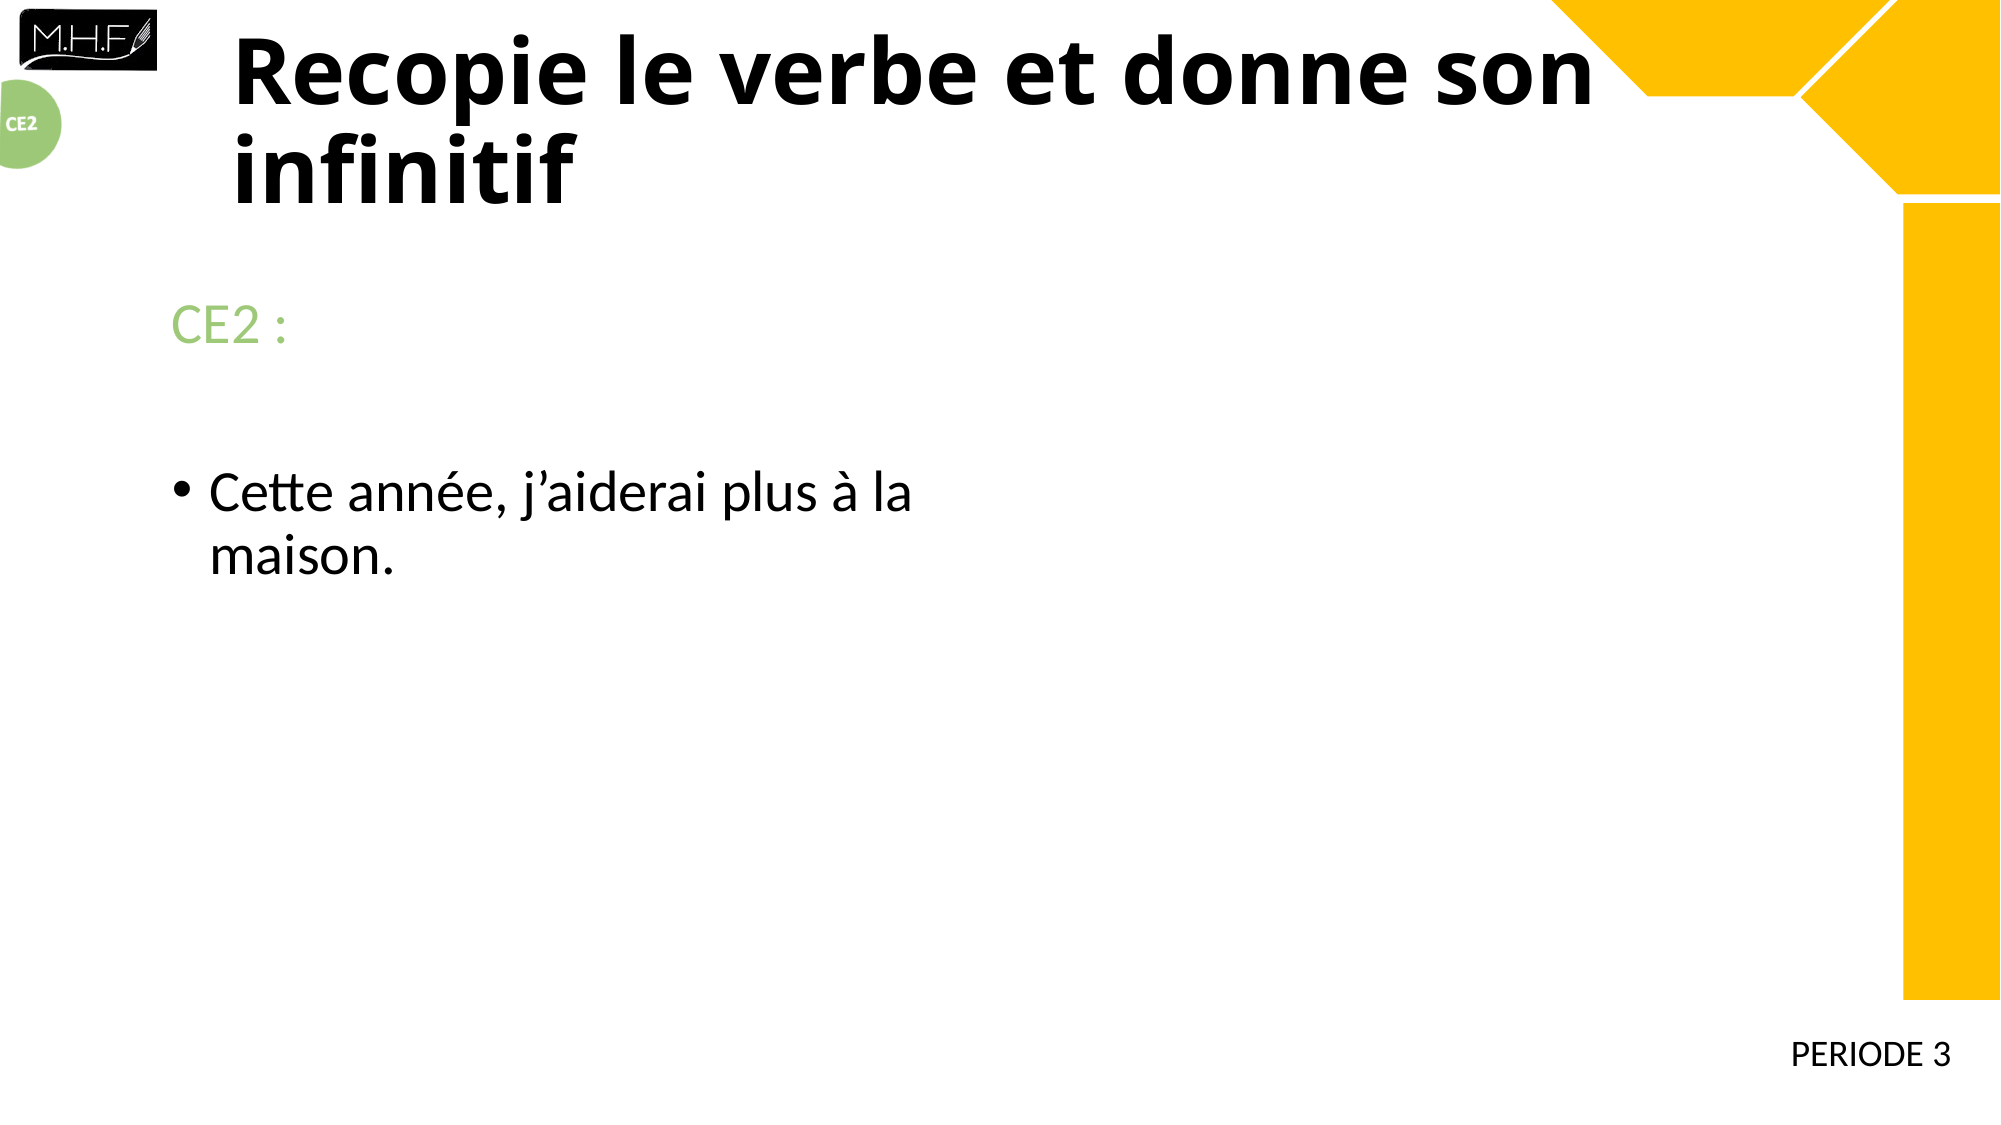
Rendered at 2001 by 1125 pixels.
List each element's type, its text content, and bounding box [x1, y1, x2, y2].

picture [0, 7, 157, 207]
text_box CE2 : Cette année, j’aiderai plus à la maison. [156, 286, 979, 1000]
title Recopie le verbe et donne son infinitif [216, 15, 1763, 233]
text_box [1799, 0, 2000, 196]
text_box [1902, 202, 2000, 1001]
text_box [1549, 0, 1892, 98]
text_box PERIODE 3 [1362, 1021, 1967, 1125]
